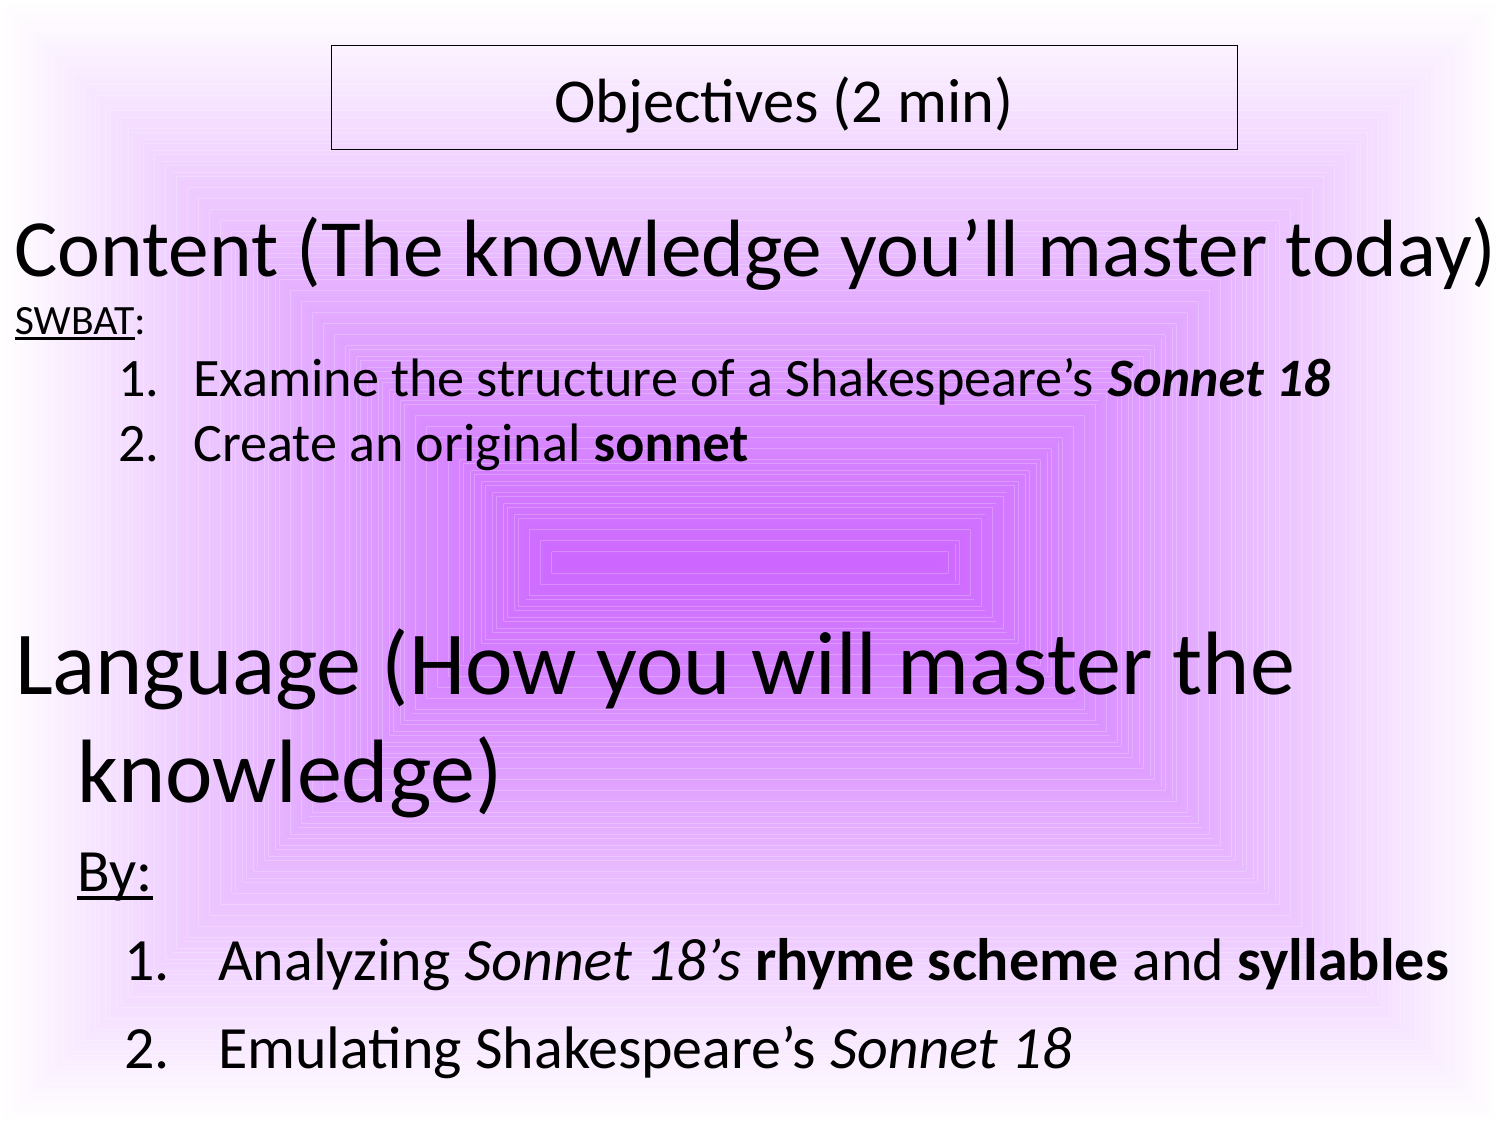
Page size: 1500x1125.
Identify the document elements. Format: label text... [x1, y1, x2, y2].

list Language (How you will master the knowledge) By: Analyzing Sonnet 18’s rhyme scheme and syllables Emulating Shakespeare’s Sonnet 18 [0, 605, 1500, 1125]
title Objectives (2 min) [331, 45, 1238, 150]
text_box Content (The knowledge you’ll master today) SWBAT: Examine the structure of a Shakespeare’s Sonnet 18 Create an original sonnet [0, 187, 1500, 605]
